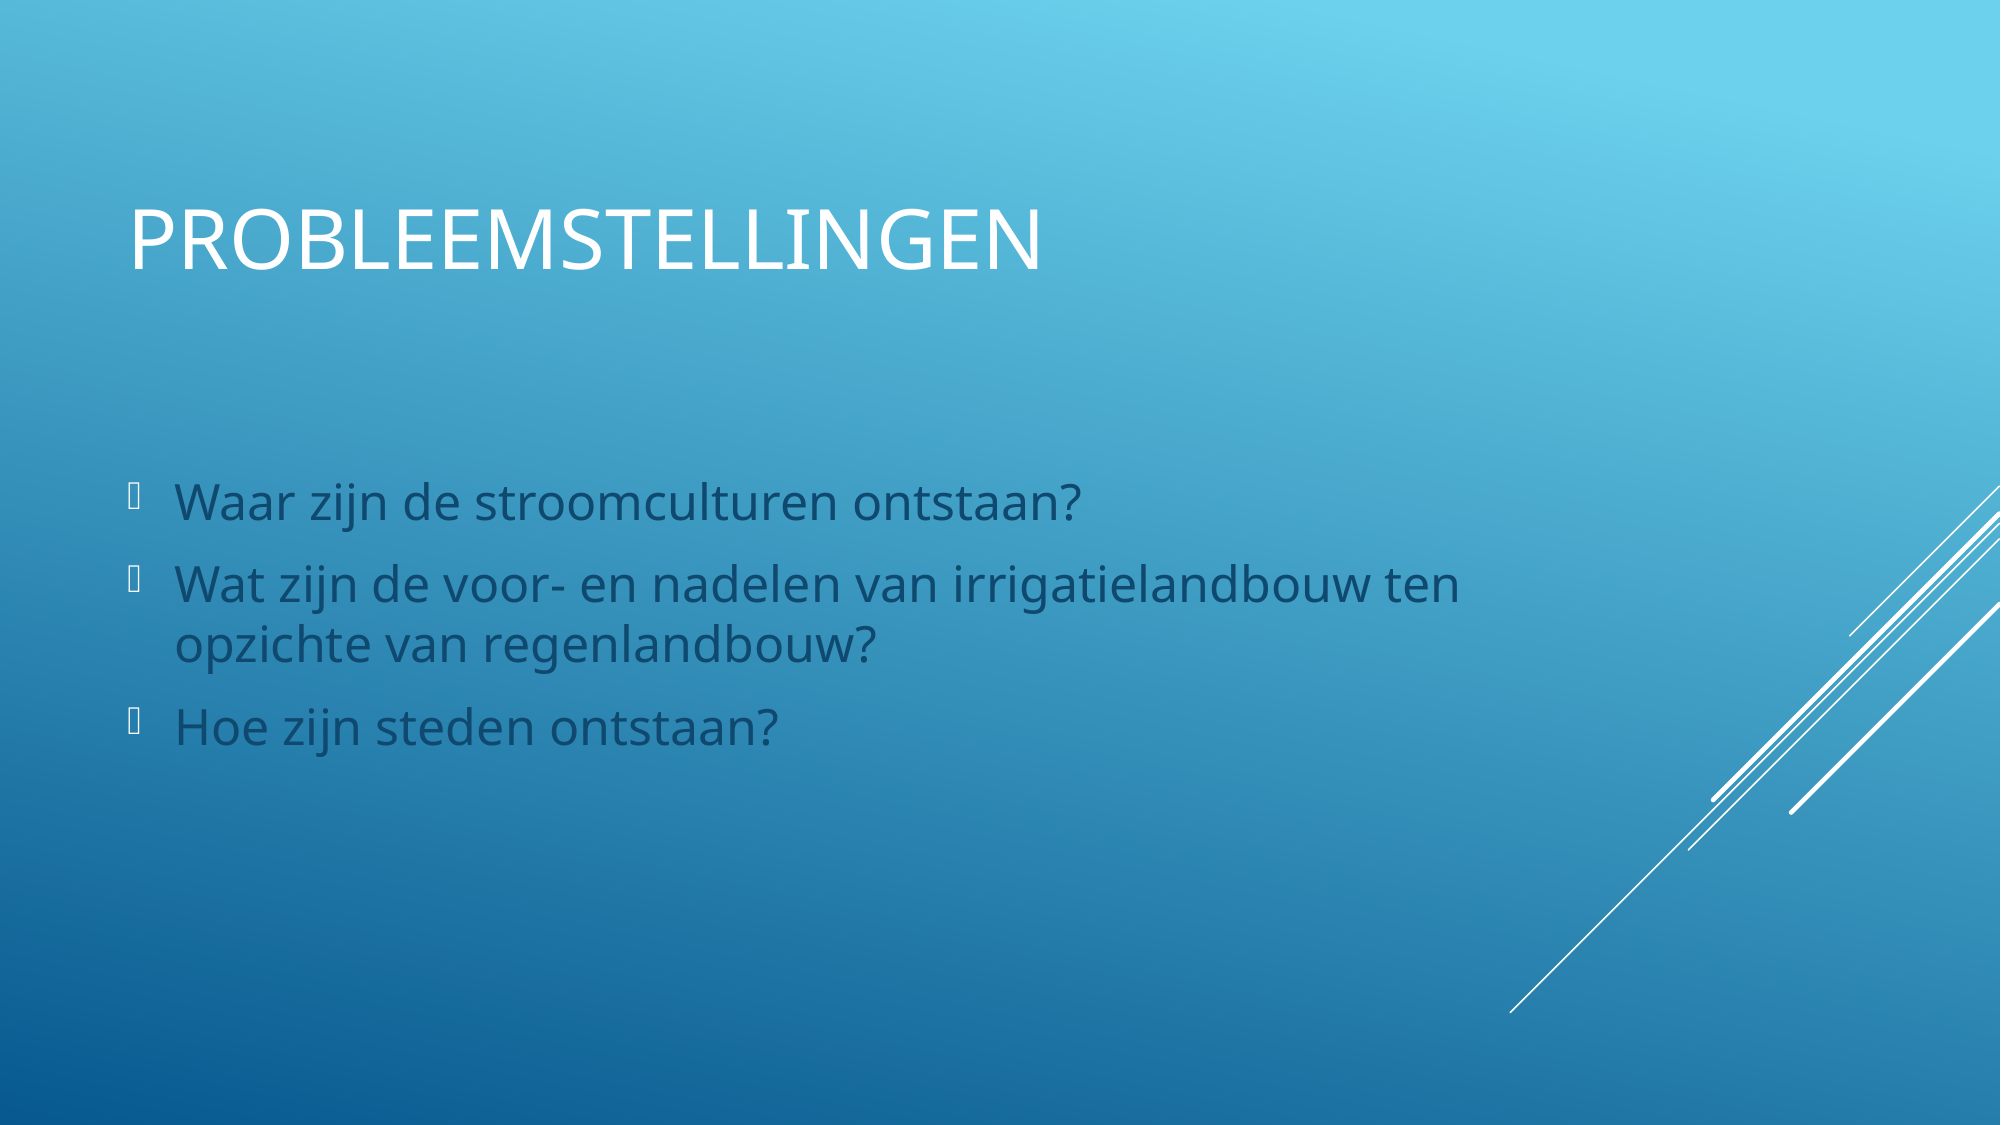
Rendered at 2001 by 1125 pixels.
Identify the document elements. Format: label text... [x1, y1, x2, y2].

title Probleemstellingen [112, 112, 1513, 359]
list Waar zijn de stroomculturen ontstaan? Wat zijn de voor- en nadelen van irrigatielandbouw ten opzichte van regenlandbouw? Hoe zijn steden ontstaan? [112, 359, 1513, 866]
